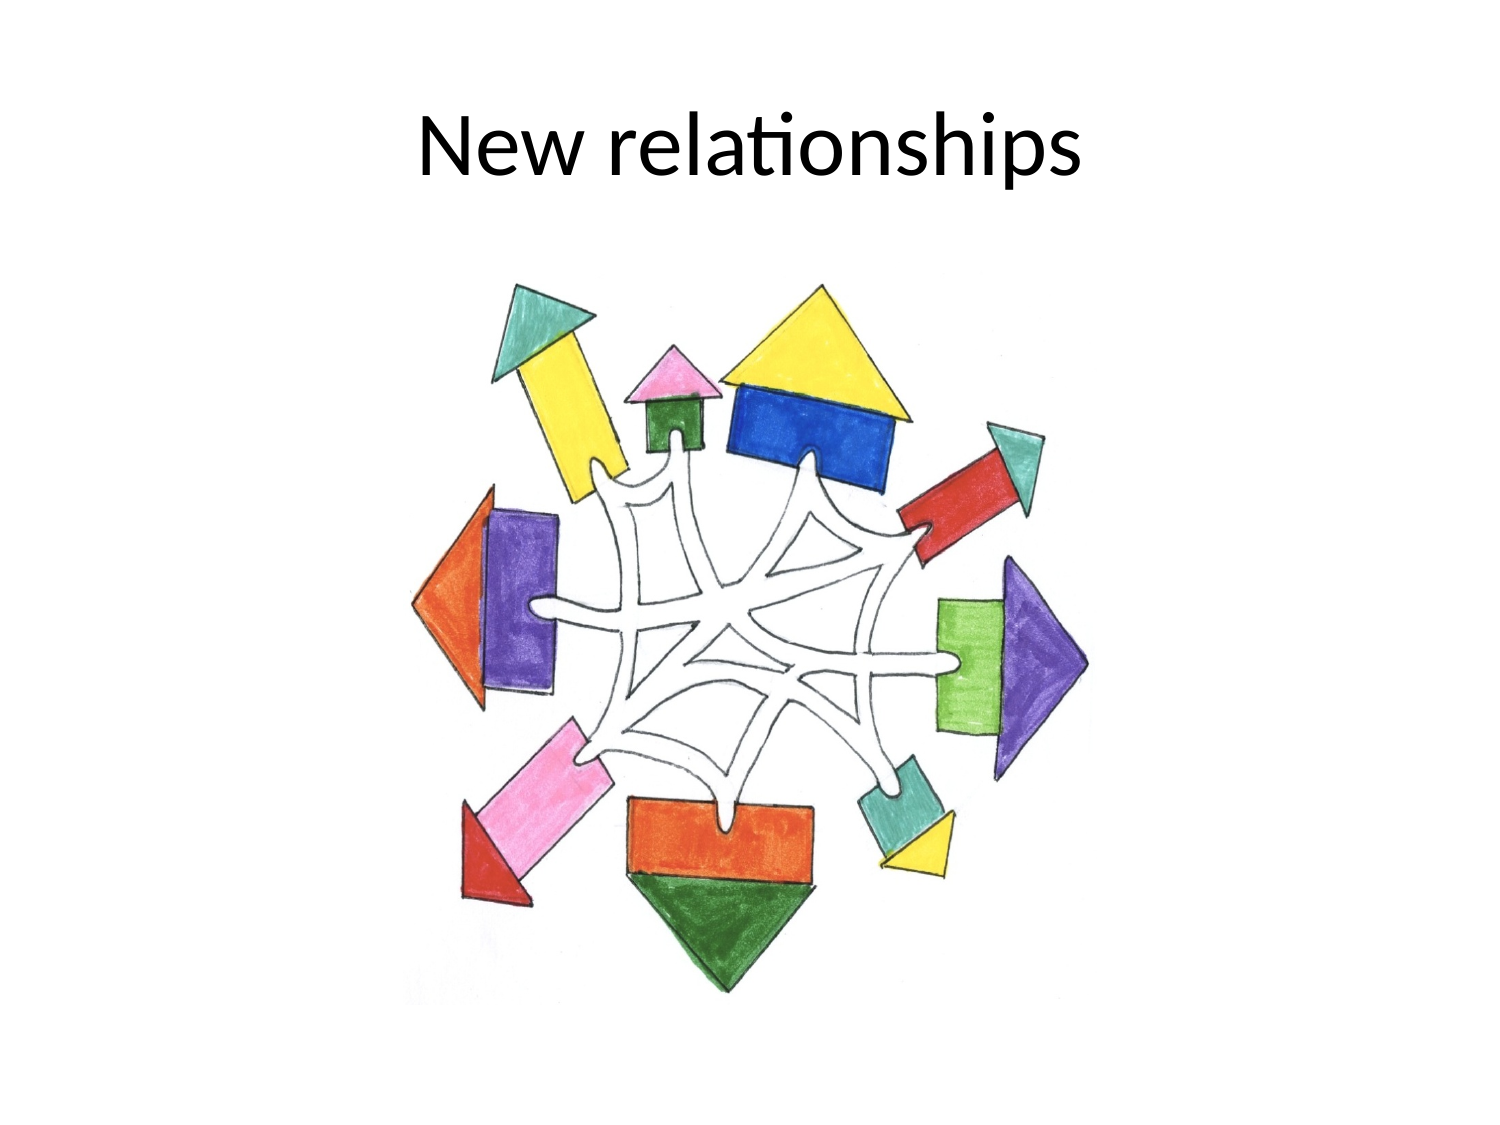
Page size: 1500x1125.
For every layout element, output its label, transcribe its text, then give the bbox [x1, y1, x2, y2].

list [403, 262, 1097, 1006]
title New relationships [75, 45, 1425, 233]
